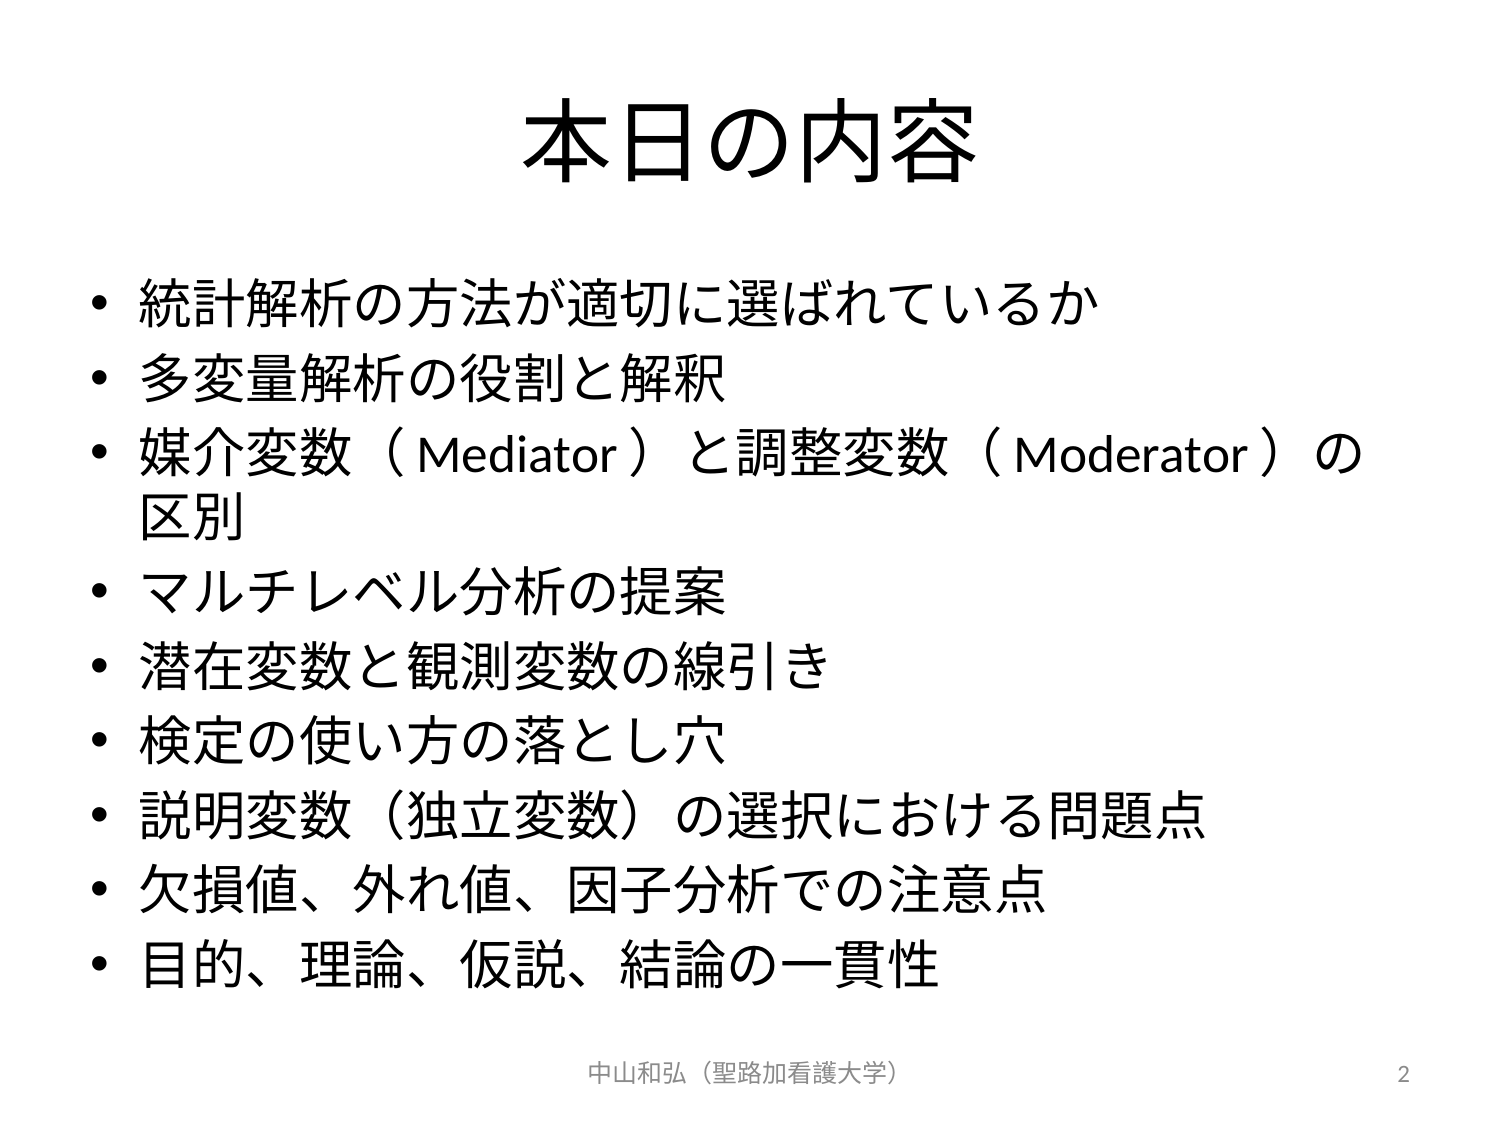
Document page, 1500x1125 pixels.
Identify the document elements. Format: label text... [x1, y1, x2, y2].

footer 中山和弘（聖路加看護大学） [512, 1042, 988, 1103]
title 本日の内容 [75, 45, 1425, 233]
list 統計解析の方法が適切に選ばれているか 多変量解析の役割と解釈 媒介変数（Mediator）と調整変数（Moderator）の区別 マルチレベル分析の提案 潜在変数と観測変数の線引き 検定の使い方の落とし穴 説明変数（独立変数）の選択における問題点 欠損値、外れ値、因子分析での注意点 目的、理論、仮説、結論の一貫性 [75, 262, 1425, 1005]
slide_number 2 [1074, 1042, 1425, 1103]
